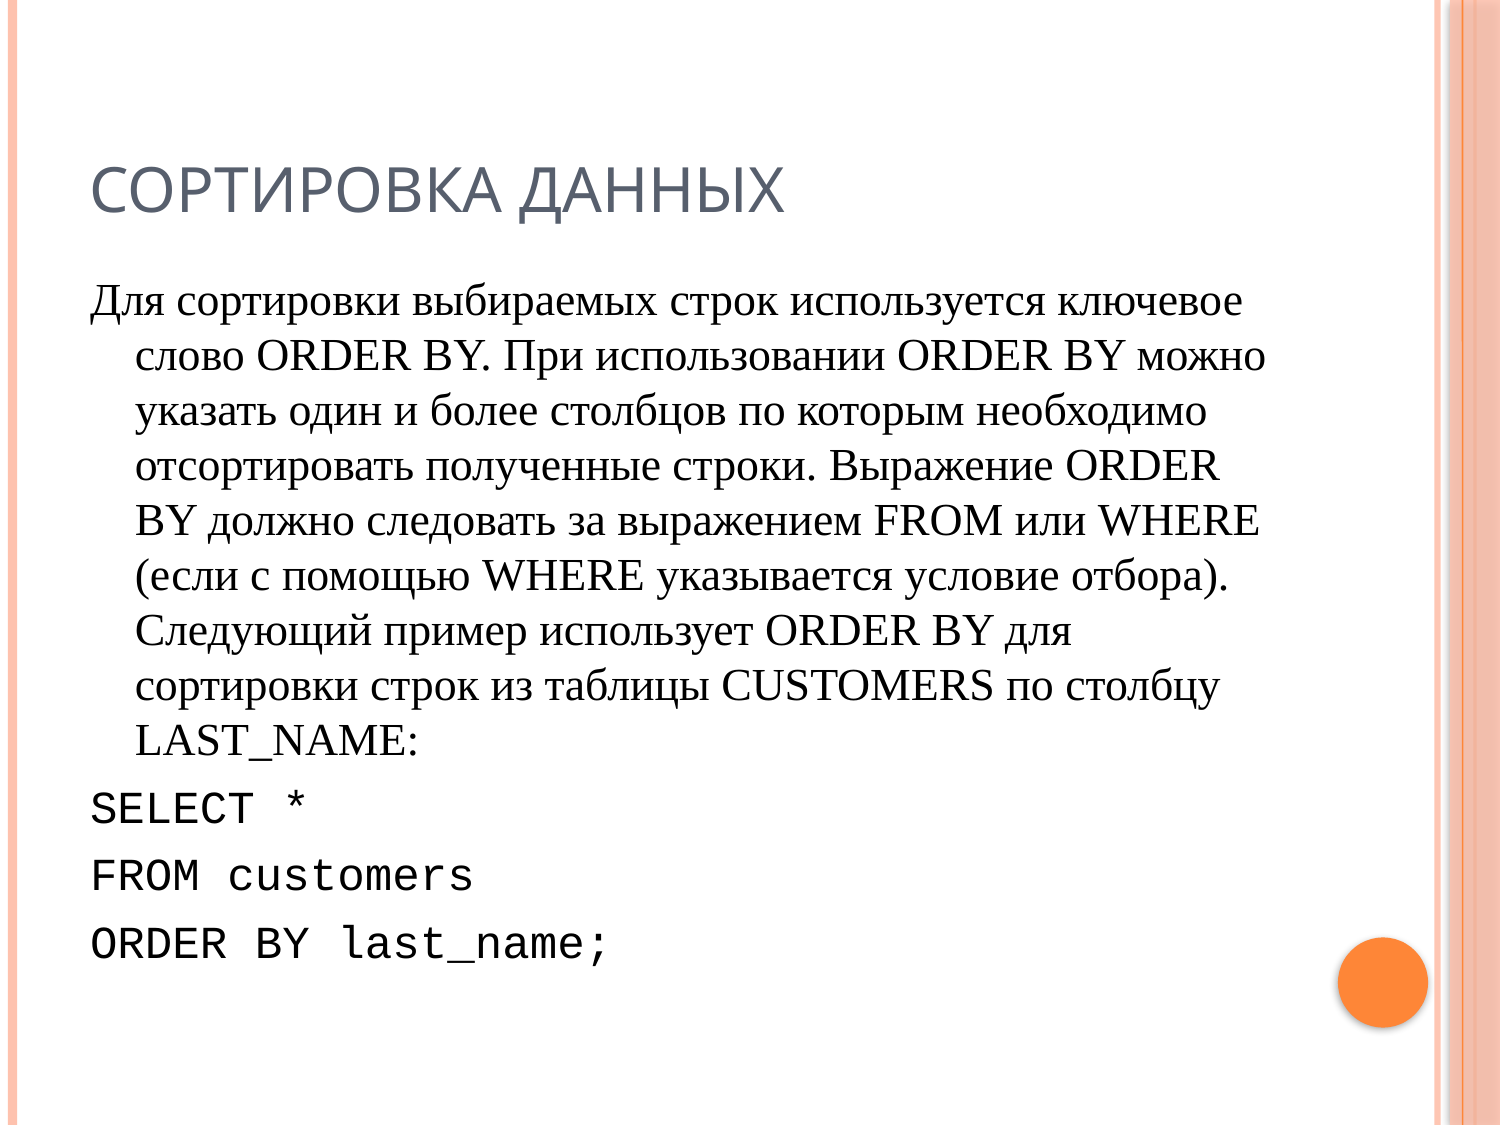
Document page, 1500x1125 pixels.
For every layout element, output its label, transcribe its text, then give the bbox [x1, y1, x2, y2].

title Сортировка данных [75, 45, 1300, 233]
list Для сортировки выбираемых строк используется ключевое слово ORDER BY. При использовании ORDER BY можно указать один и более столбцов по которым необходимо отсортировать полученные строки. Выражение ORDER BY должно следовать за выражением FROM или WHERE (если с помощью WHERE указывается условие отбора). Следующий пример использует ORDER BY для сортировки строк из таблицы CUSTOMERS по столбцу LAST_NAME: SELECT * FROM customers ORDER BY last_name; [75, 262, 1300, 1062]
